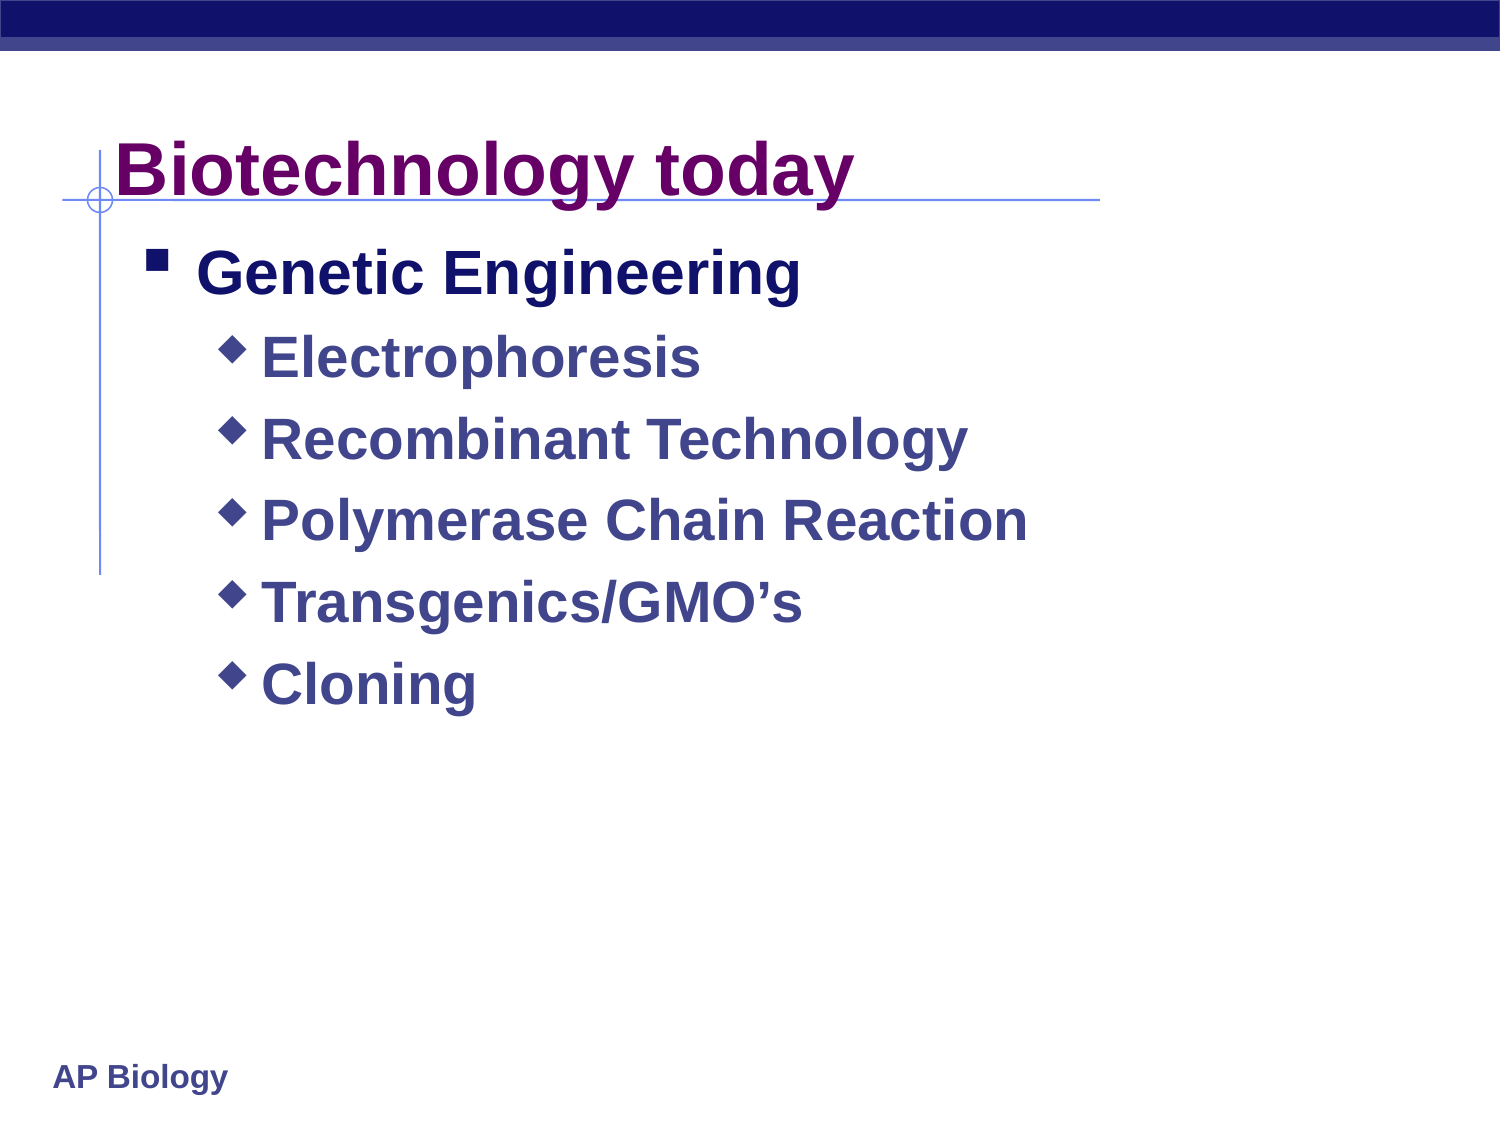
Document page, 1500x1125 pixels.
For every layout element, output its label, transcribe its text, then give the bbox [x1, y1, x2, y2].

list Genetic Engineering Electrophoresis Recombinant Technology Polymerase Chain Reaction Transgenics/GMO’s Cloning [125, 224, 1400, 963]
title Biotechnology today [99, 112, 1375, 238]
